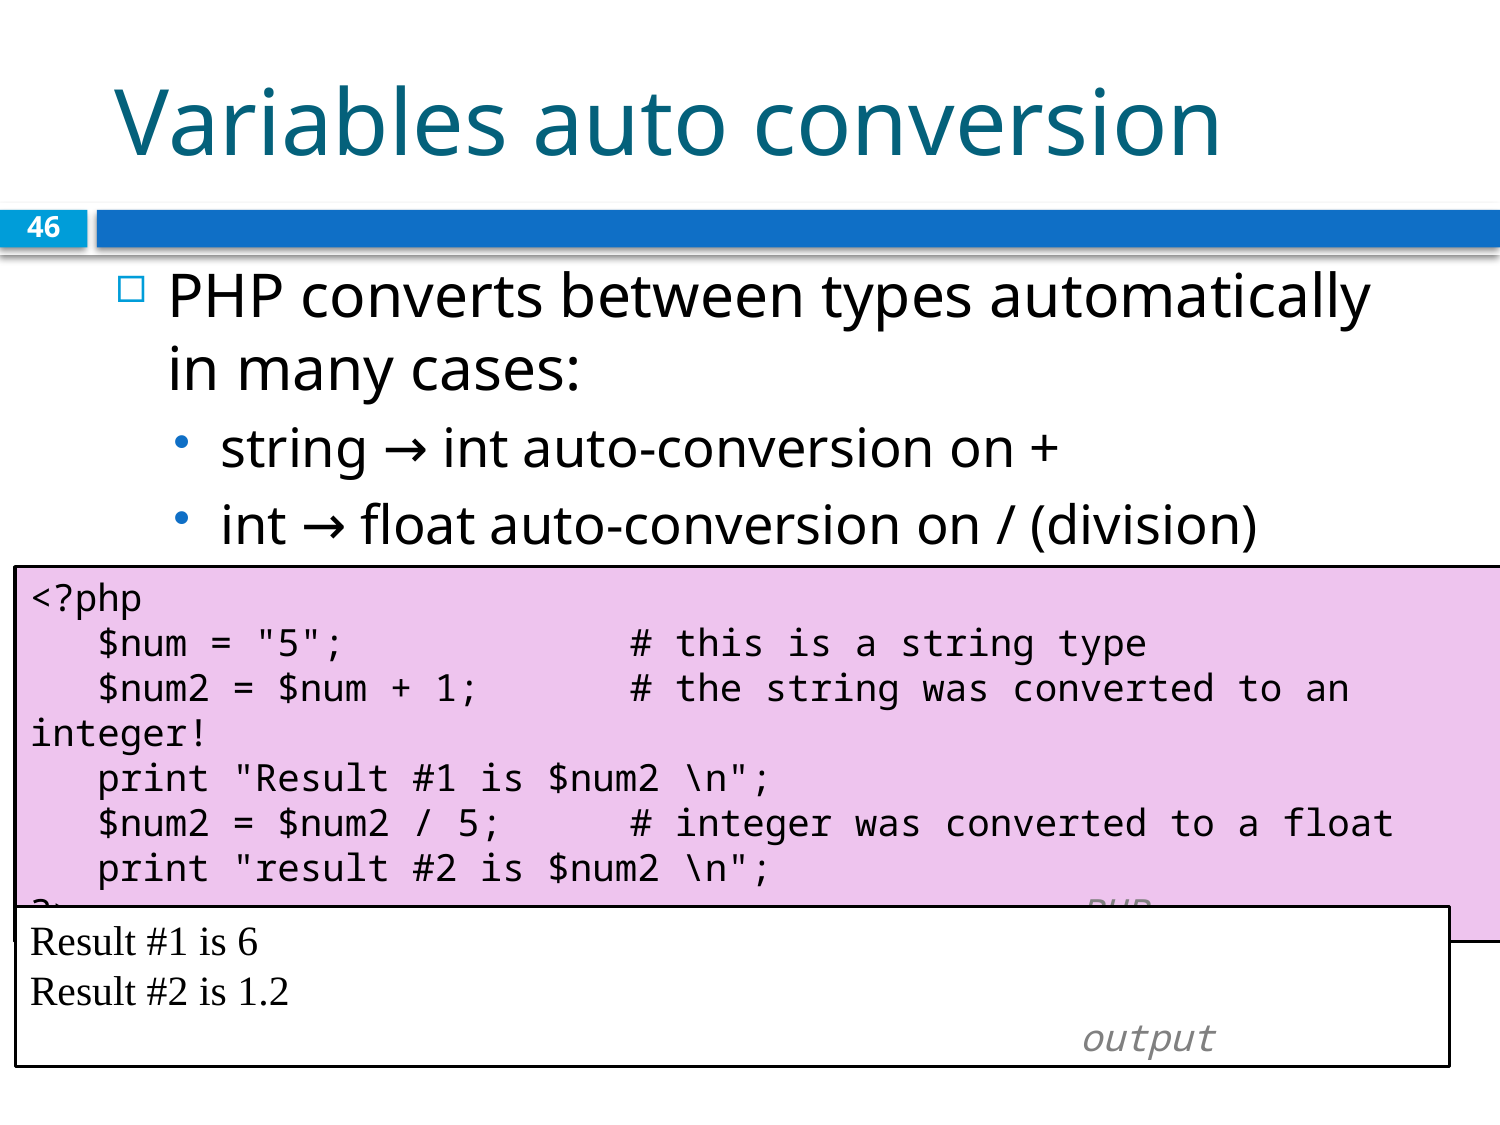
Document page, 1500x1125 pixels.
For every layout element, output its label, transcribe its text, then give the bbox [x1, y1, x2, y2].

text_box <?php $num = "5"; # this is a string type $num2 = $num + 1; # the string was converted to an integer! print "Result #1 is $num2 \n"; $num2 = $num2 / 5; # integer was converted to a float print "result #2 is $num2 \n"; ?> PHP [15, 566, 1500, 942]
text_box PHP converts between types automatically in many cases: string → int auto-conversion on + int → float auto-conversion on / (division) [100, 249, 1438, 566]
slide_number 46 [0, 208, 88, 249]
title Variables auto conversion [99, 37, 1438, 201]
text_box Result #1 is 6 Result #2 is 1.2 output [15, 906, 1450, 1067]
